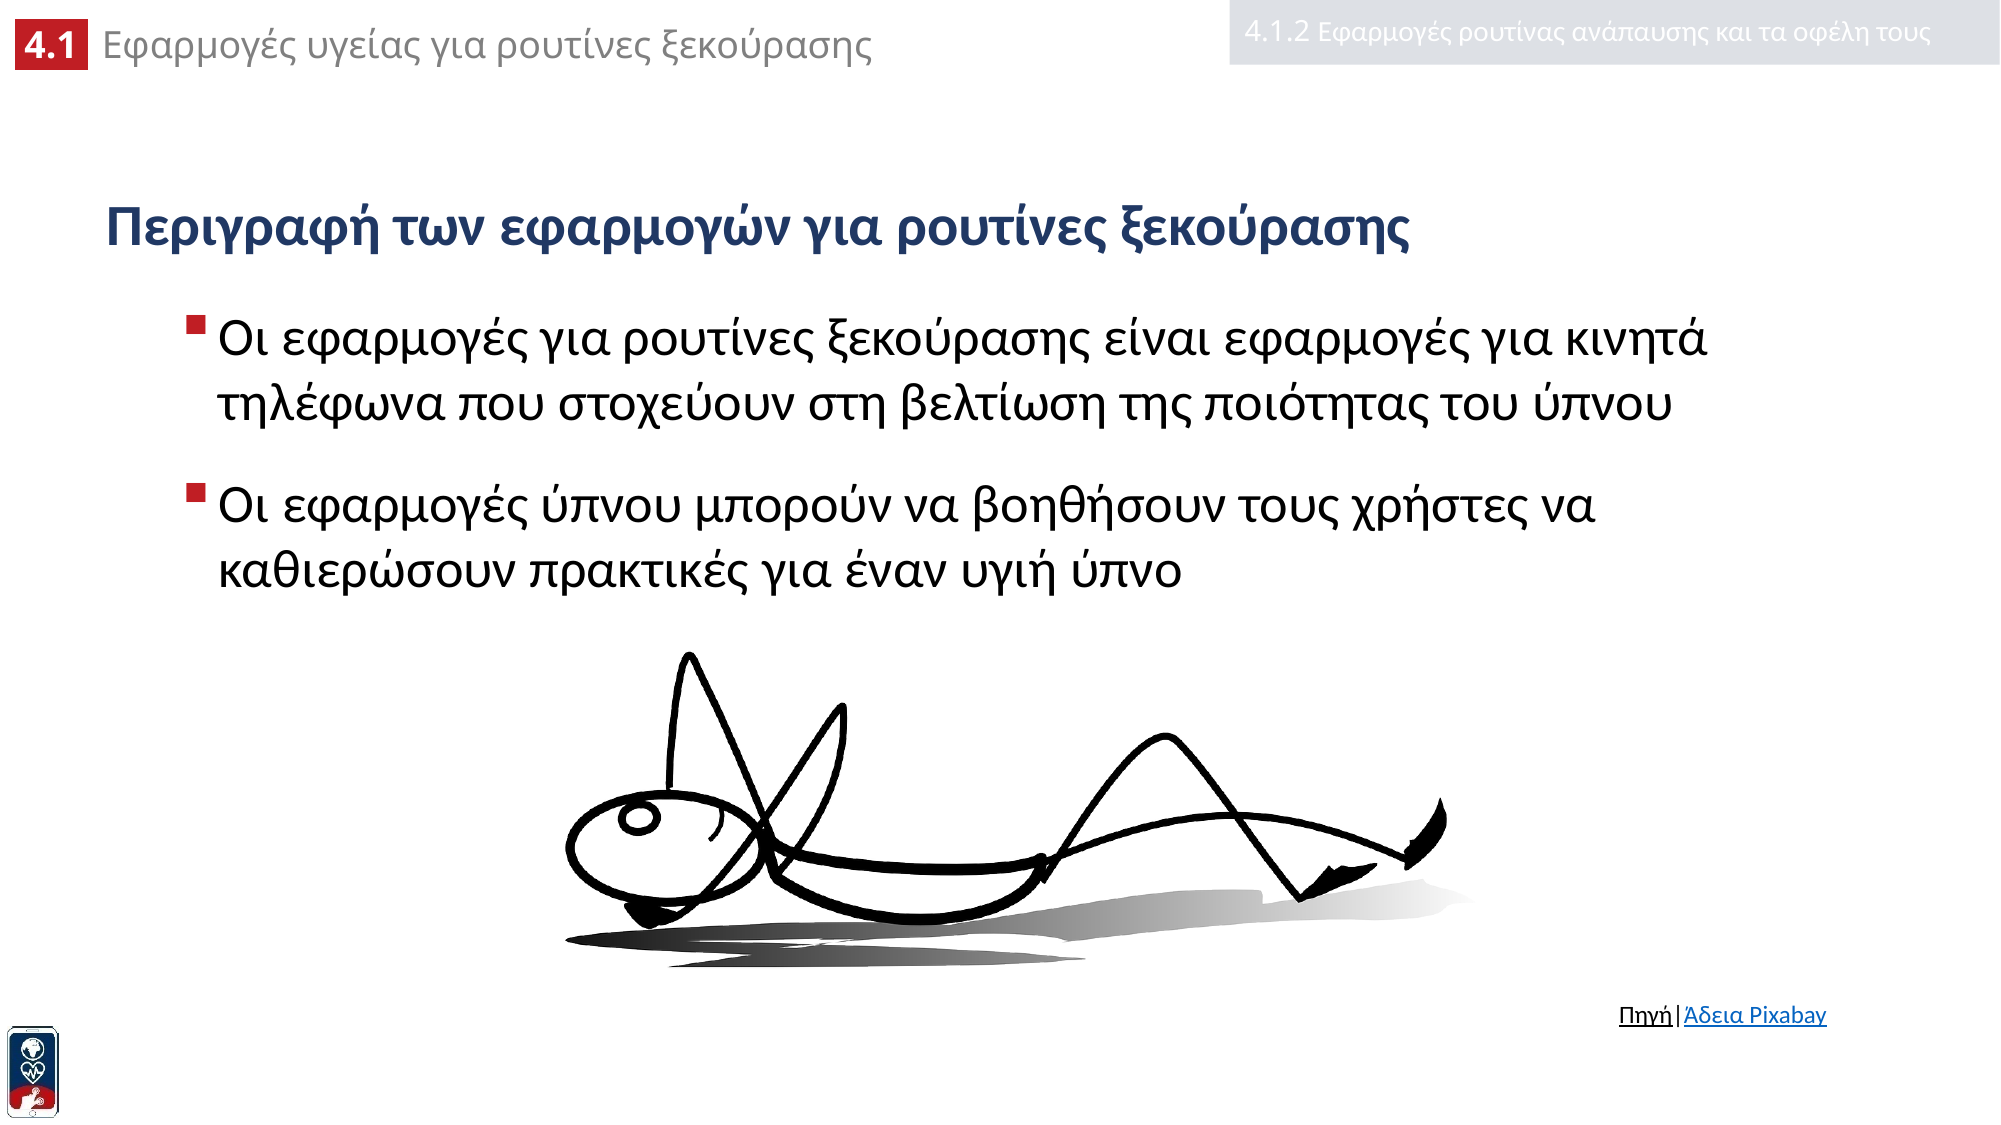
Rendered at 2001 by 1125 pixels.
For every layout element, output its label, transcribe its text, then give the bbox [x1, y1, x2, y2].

list Οι εφαρμογές για ρουτίνες ξεκούρασης είναι εφαρμογές για κινητά τηλέφωνα που στοχεύουν στη βελτίωση της ποιότητας του ύπνου Οι εφαρμογές ύπνου μπορούν να βοηθήσουν τους χρήστες να καθιερώσουν πρακτικές για έναν υγιή ύπνο [91, 293, 1906, 1061]
title Περιγραφή των εφαρμογών για ρουτίνες ξεκούρασης [91, 177, 1906, 277]
text_box 4.1.2 Εφαρμογές ρουτίνας ανάπαυσης και τα οφέλη τους [1229, 0, 2000, 65]
text_box Πηγή|Άδεια Pixabay [1604, 991, 2000, 1036]
picture [7, 1026, 59, 1118]
picture [565, 581, 1476, 1037]
